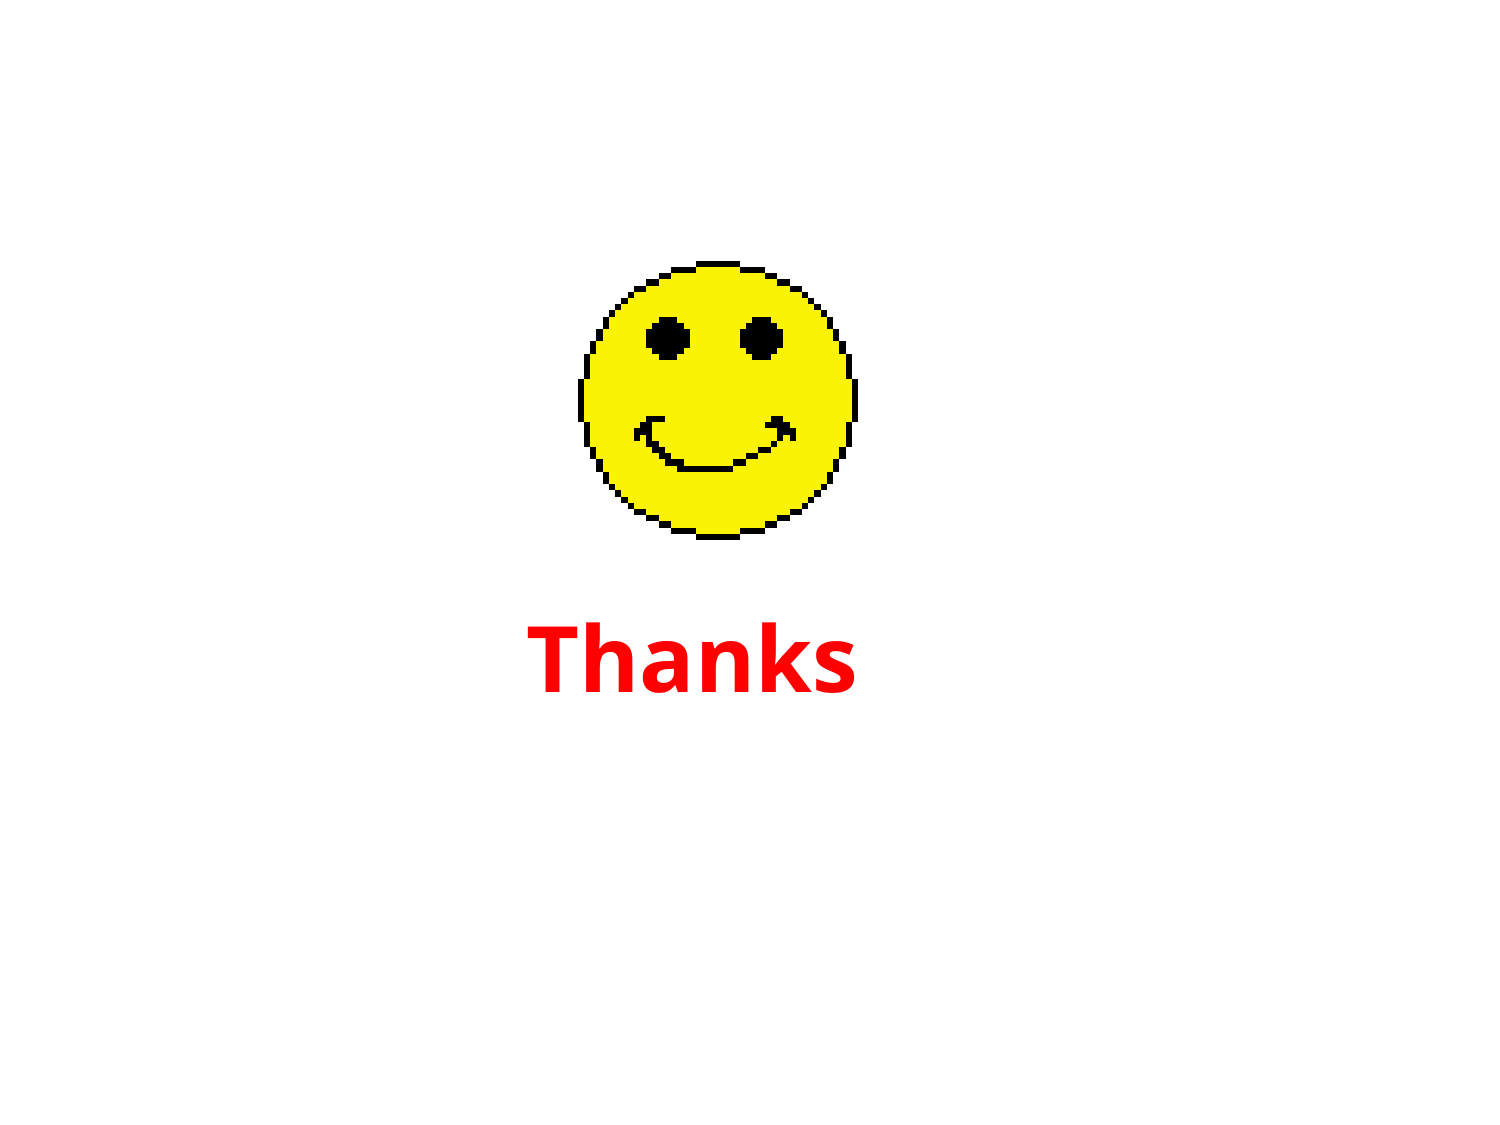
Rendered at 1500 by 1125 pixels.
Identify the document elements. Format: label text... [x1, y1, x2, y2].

title Thanks [29, 562, 1380, 750]
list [572, 255, 871, 554]
